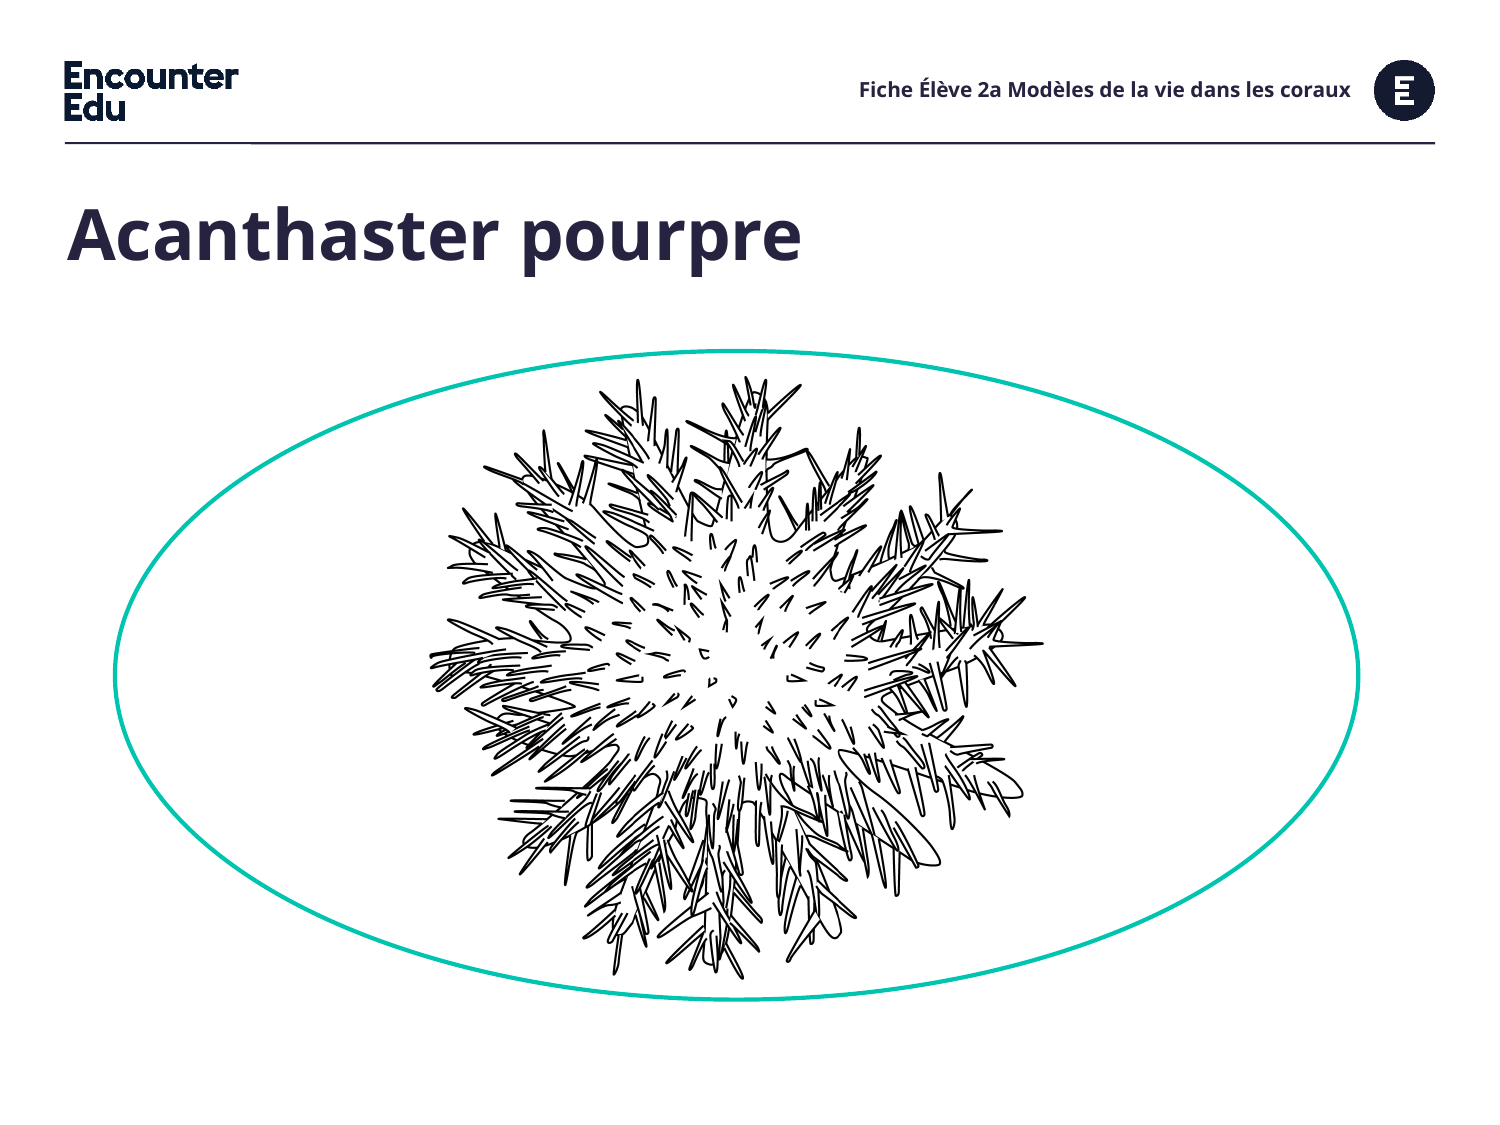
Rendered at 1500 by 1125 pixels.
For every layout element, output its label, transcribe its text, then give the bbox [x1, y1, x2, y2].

list Acanthaster pourpre [59, 191, 929, 394]
title Fiche Élève 2a Modèles de la vie dans les coraux [749, 67, 1359, 114]
text_box [529, 981, 945, 1000]
text_box [929, 366, 972, 375]
picture [60, 59, 243, 122]
picture [429, 375, 1045, 981]
picture [1372, 58, 1436, 122]
text_box [1045, 393, 1359, 957]
text_box [114, 394, 429, 958]
